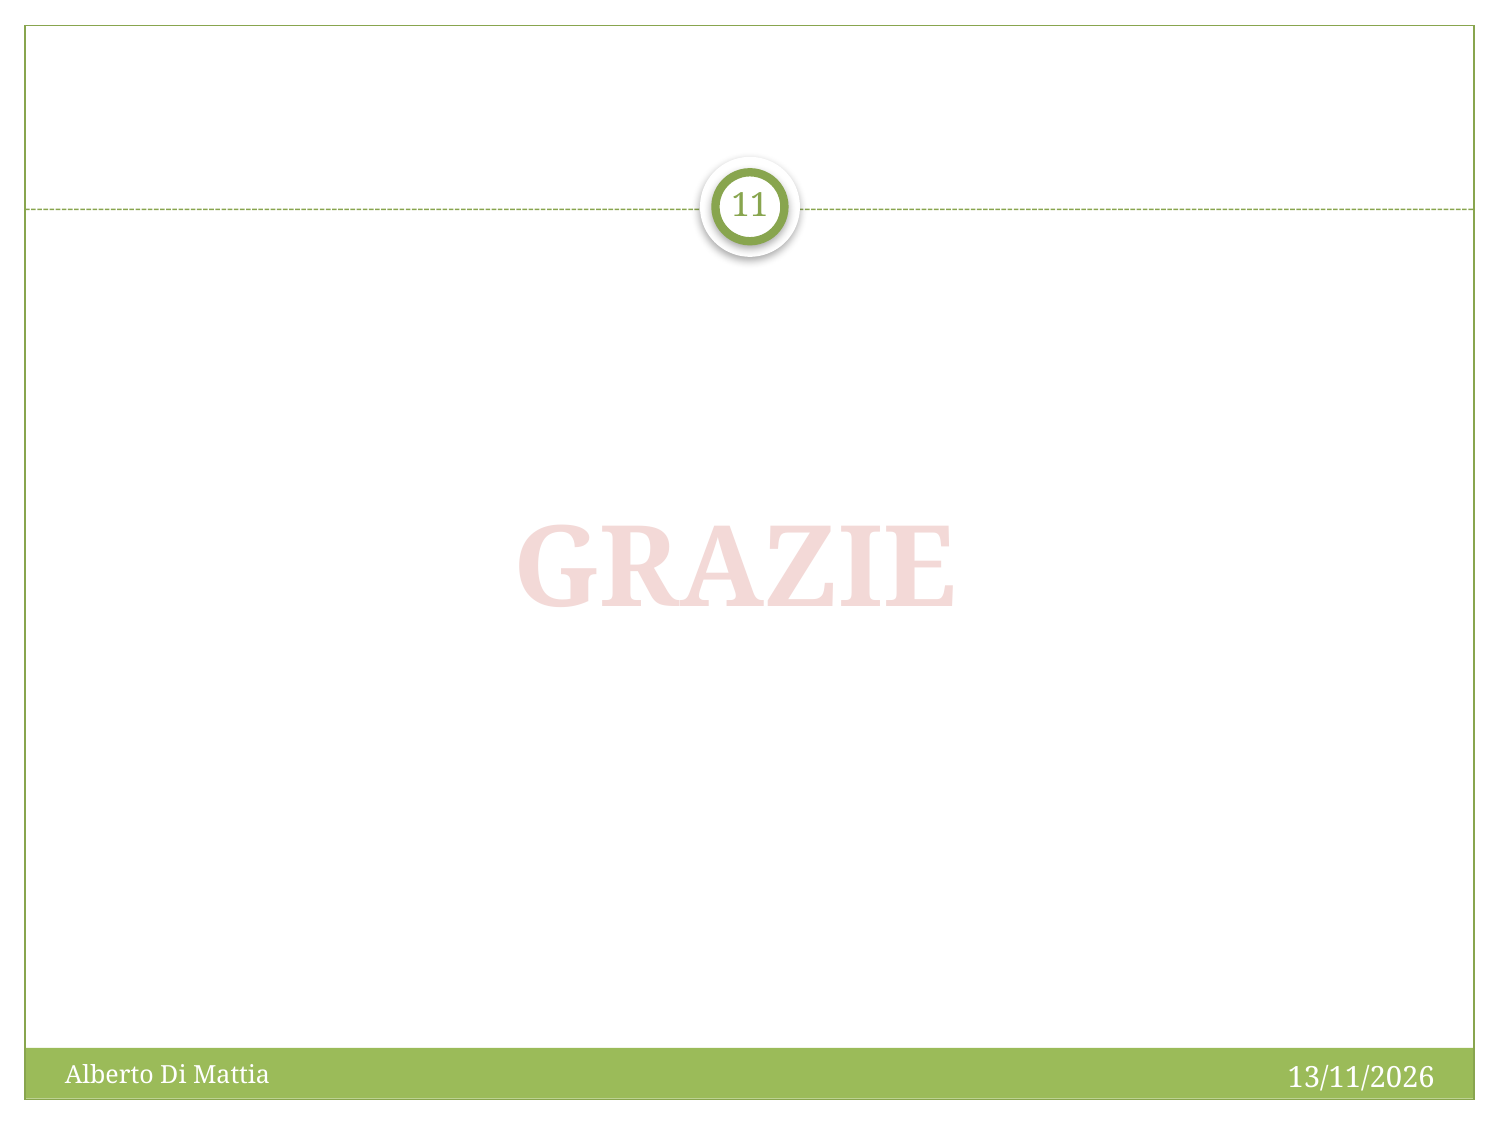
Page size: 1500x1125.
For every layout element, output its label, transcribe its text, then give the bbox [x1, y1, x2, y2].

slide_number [950, 1050, 1450, 1111]
footer Alberto Di Mattia [50, 1051, 638, 1112]
text_box GRAZIE [498, 486, 1002, 637]
slide_number 11 [712, 169, 788, 243]
